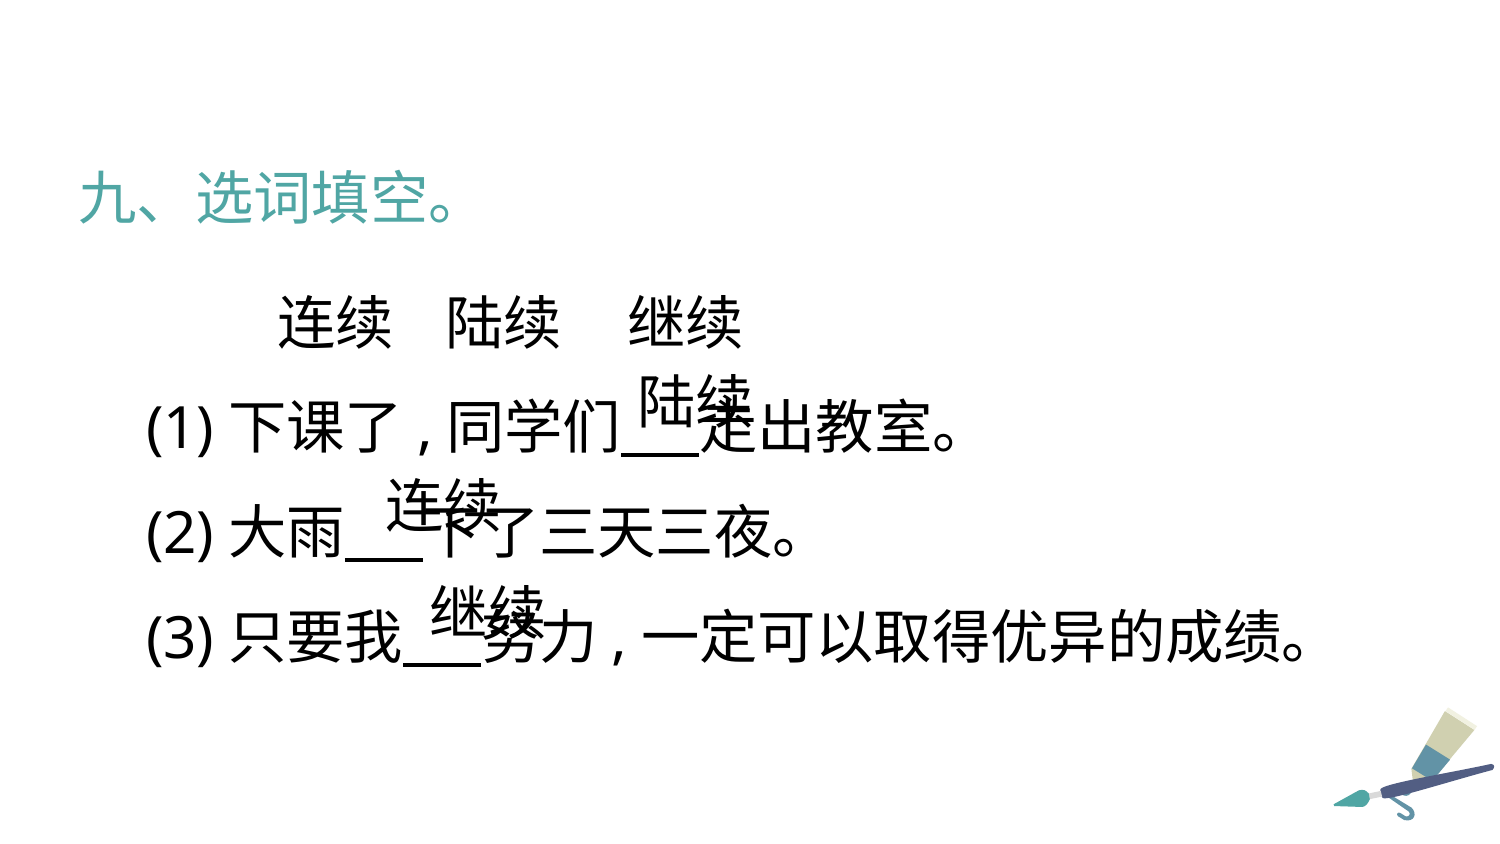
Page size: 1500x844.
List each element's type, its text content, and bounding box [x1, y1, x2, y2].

text_box 继续 [415, 568, 562, 654]
text_box 九、选词填空。 [36, 118, 667, 239]
text_box 连续 [370, 461, 518, 547]
text_box 陆续 [622, 358, 769, 443]
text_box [1358, 708, 1481, 844]
text_box 连续 陆续 继续 (1)下课了,同学们 走出教室。 (2)大雨 下了三天三夜。 (3)只要我 努力,一定可以取得优异的成绩。 [131, 243, 1500, 678]
